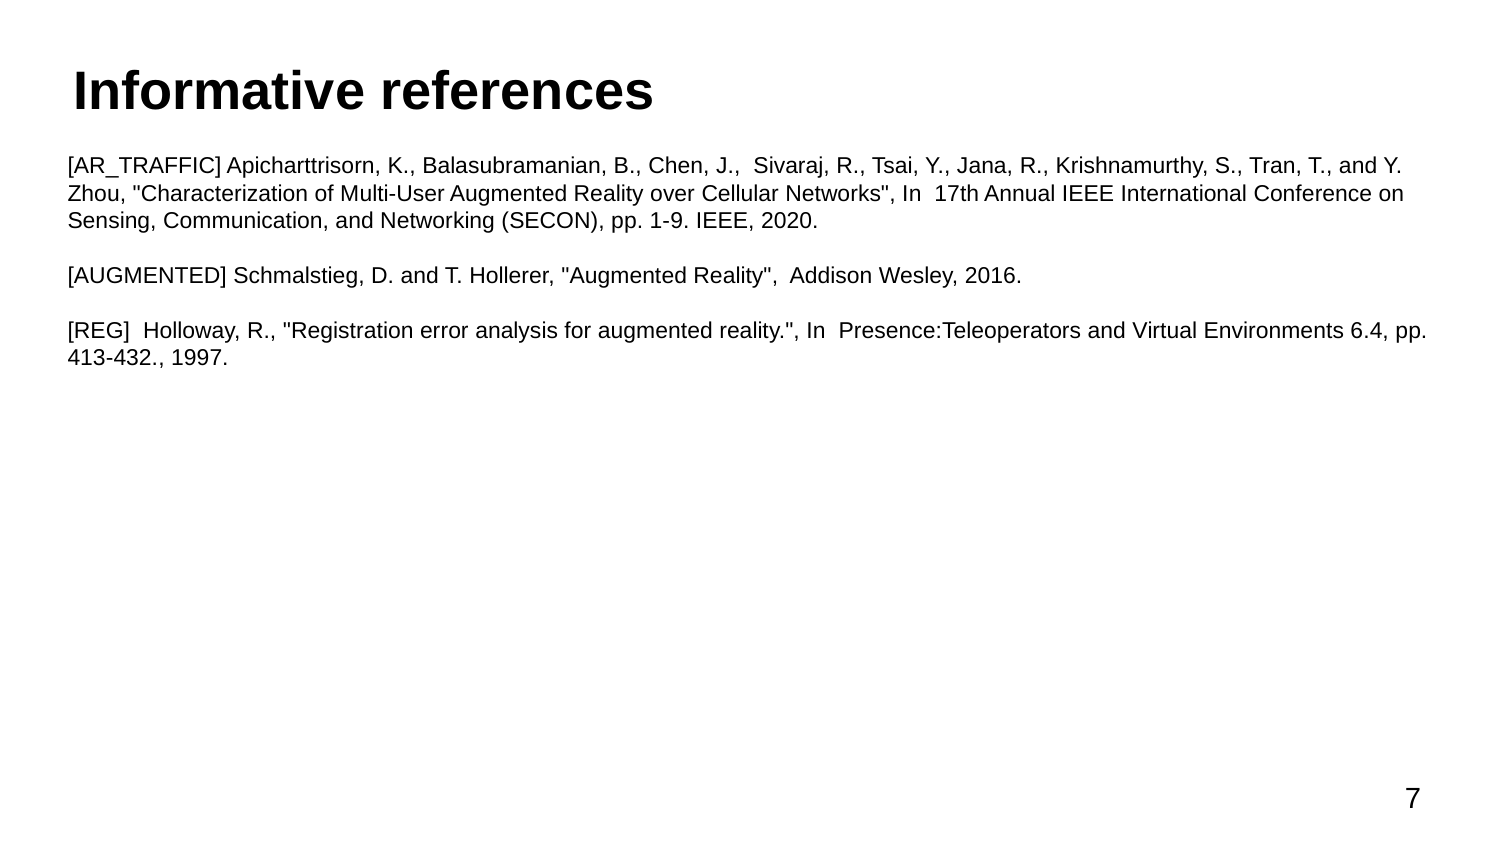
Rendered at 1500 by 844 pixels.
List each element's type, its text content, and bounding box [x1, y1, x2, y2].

title Informative references [58, 30, 1456, 125]
slide_number 7 [1389, 764, 1480, 830]
text_box [AR_TRAFFIC] Apicharttrisorn, K., Balasubramanian, B., Chen, J., Sivaraj, R., Tsai, Y., Jana, R., Krishnamurthy, S., Tran, T., and Y. Zhou, "Characterization of Multi-User Augmented Reality over Cellular Networks", In 17th Annual IEEE International Conference on Sensing, Communication, and Networking (SECON), pp. 1-9. IEEE, 2020. [AUGMENTED] Schmalstieg, D. and T. Hollerer, "Augmented Reality", Addison Wesley, 2016. [REG] Holloway, R., "Registration error analysis for augmented reality.", In Presence:Teleoperators and Virtual Environments 6.4, pp. 413-432., 1997. [52, 143, 1448, 433]
